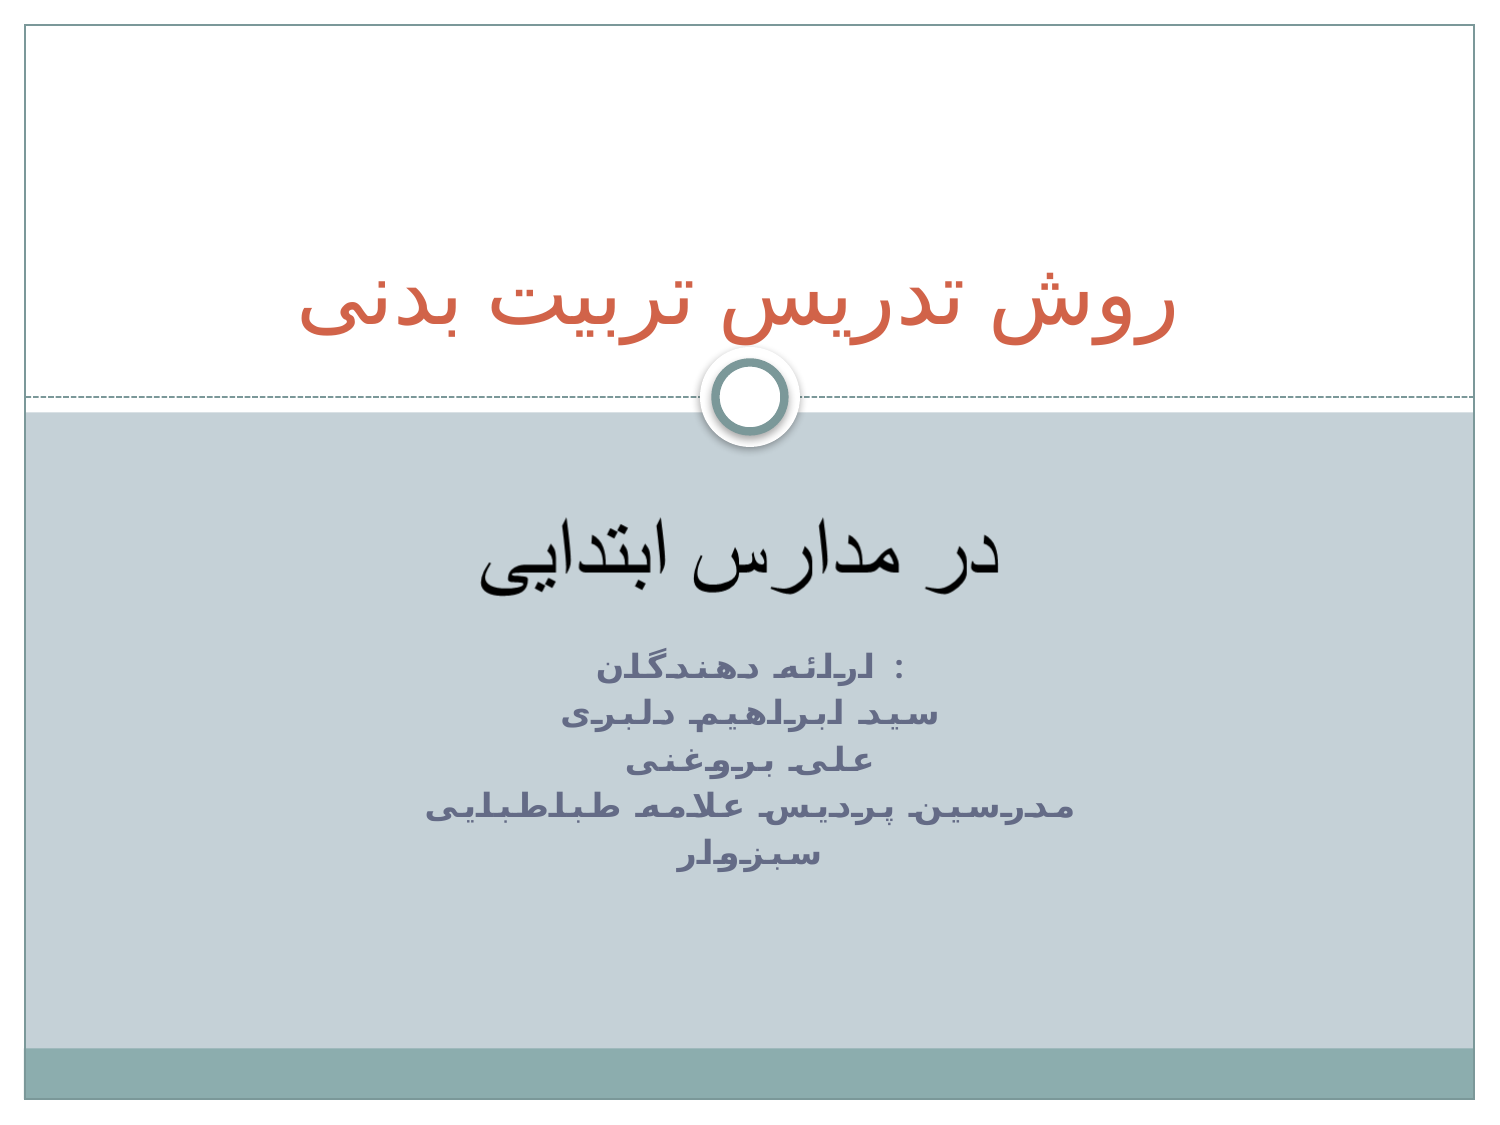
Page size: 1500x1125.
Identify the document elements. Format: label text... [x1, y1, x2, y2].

subtitle ارائه دهندگان : سید ابراهیم دلبری علی بروغنی مدرسین پردیس علامه طباطبایی سبزوار [225, 637, 1275, 1125]
picture [399, 470, 1053, 663]
title روش تدریس تربیت بدنی [112, 62, 1388, 350]
